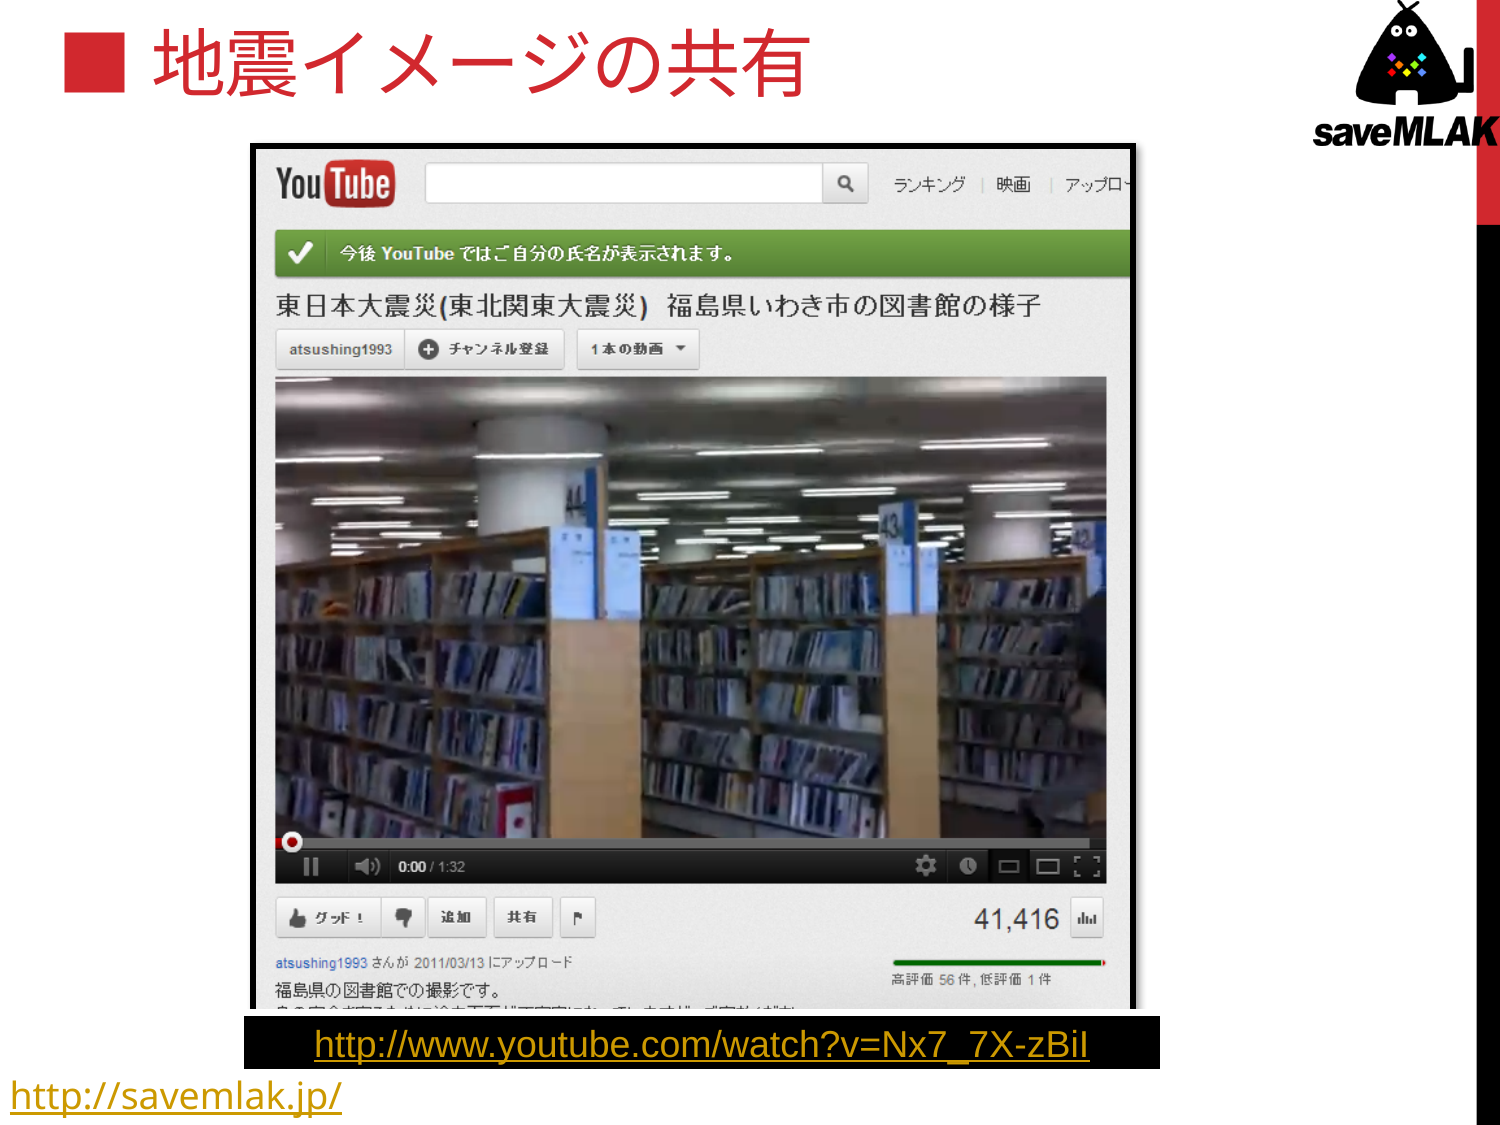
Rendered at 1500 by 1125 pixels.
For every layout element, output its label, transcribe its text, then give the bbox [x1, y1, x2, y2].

picture [255, 148, 1131, 1041]
title ■地震イメージの共有 [42, 40, 1281, 114]
text_box http://www.youtube.com/watch?v=Nx7_7X-zBiI [237, 1009, 1167, 1076]
text_box http://savemlak.jp/ [0, 1064, 358, 1125]
picture [1313, 0, 1500, 146]
